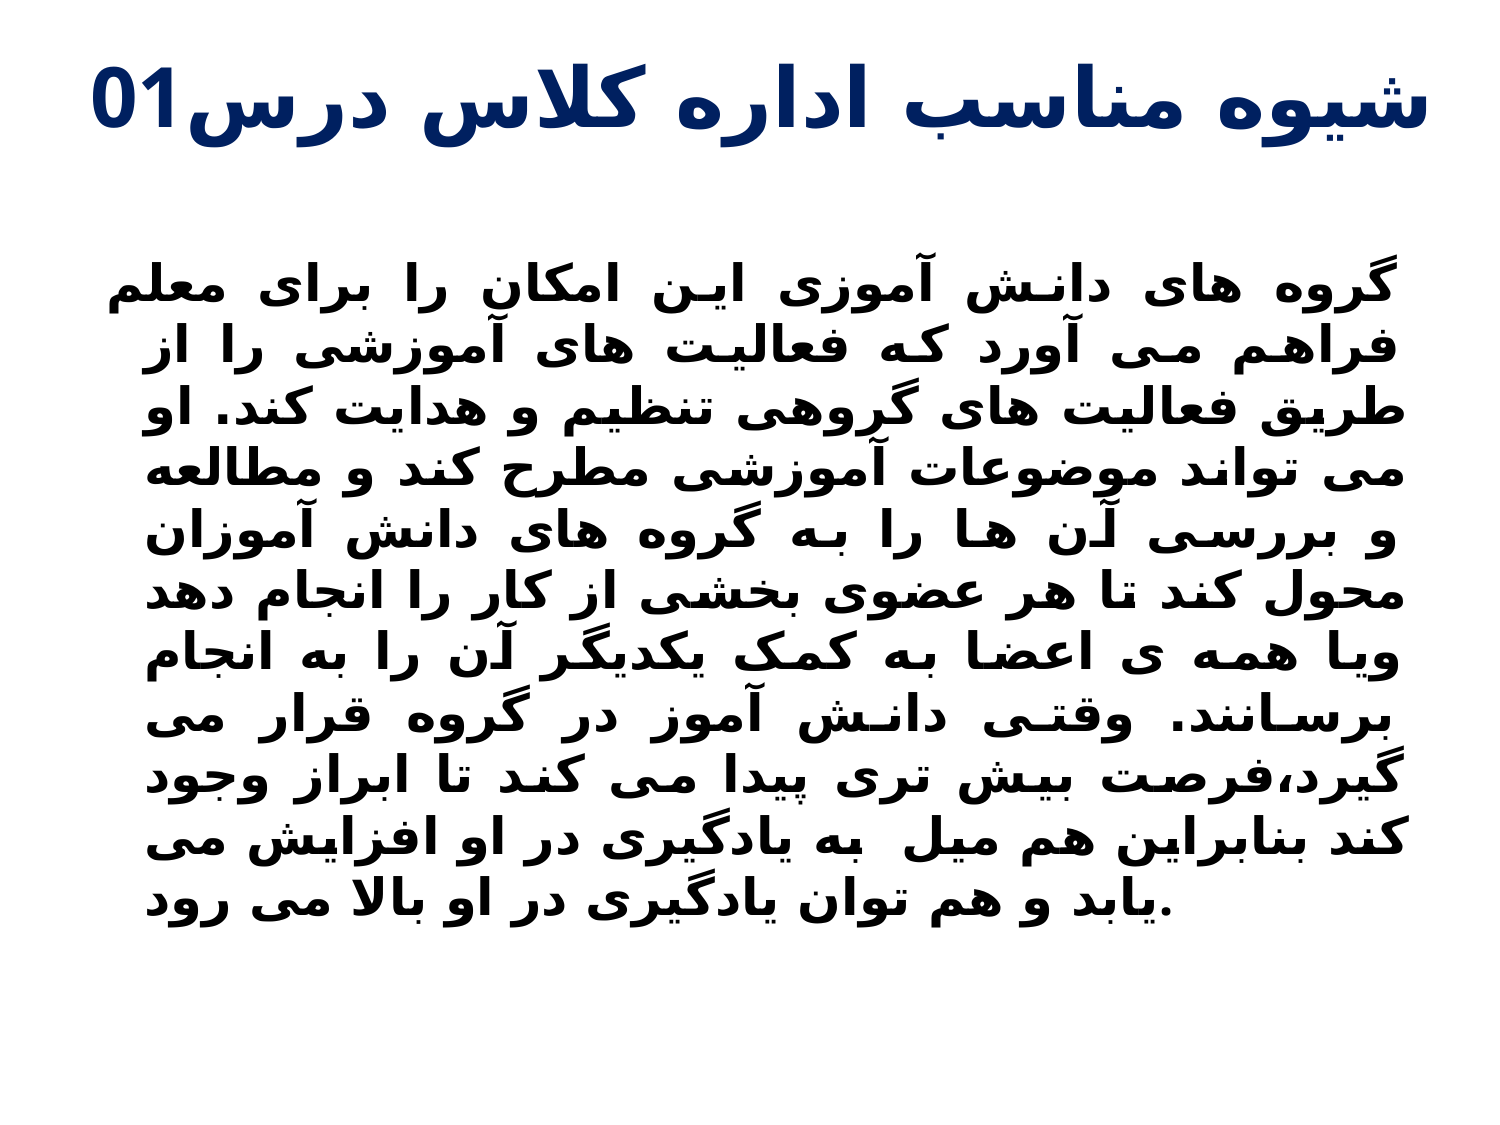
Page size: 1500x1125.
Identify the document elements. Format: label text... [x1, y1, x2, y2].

title 01شیوه مناسب اداره کلاس درس [50, 24, 1475, 163]
list گروه های دانش آموزی این امکان را برای معلم فراهم می آورد که فعالیت های آموزشی را از طریق فعالیت های گروهی تنظیم و هدایت کند. او می تواند موضوعات آموزشی مطرح کند و مطالعه و بررسی آن ها را به گروه های دانش آموزان محول کند تا هر عضوی بخشی از کار را انجام دهد ویا همه ی اعضا به کمک یکدیگر آن را به انجام برسانند. وقتی دانش آموز در گروه قرار می گیرد،فرصت بیش تری پیدا می کند تا ابراز وجود کند بنابراین هم میل به یادگیری در او افزایش می یابد و هم توان یادگیری در او بالا می رود. [75, 243, 1425, 986]
